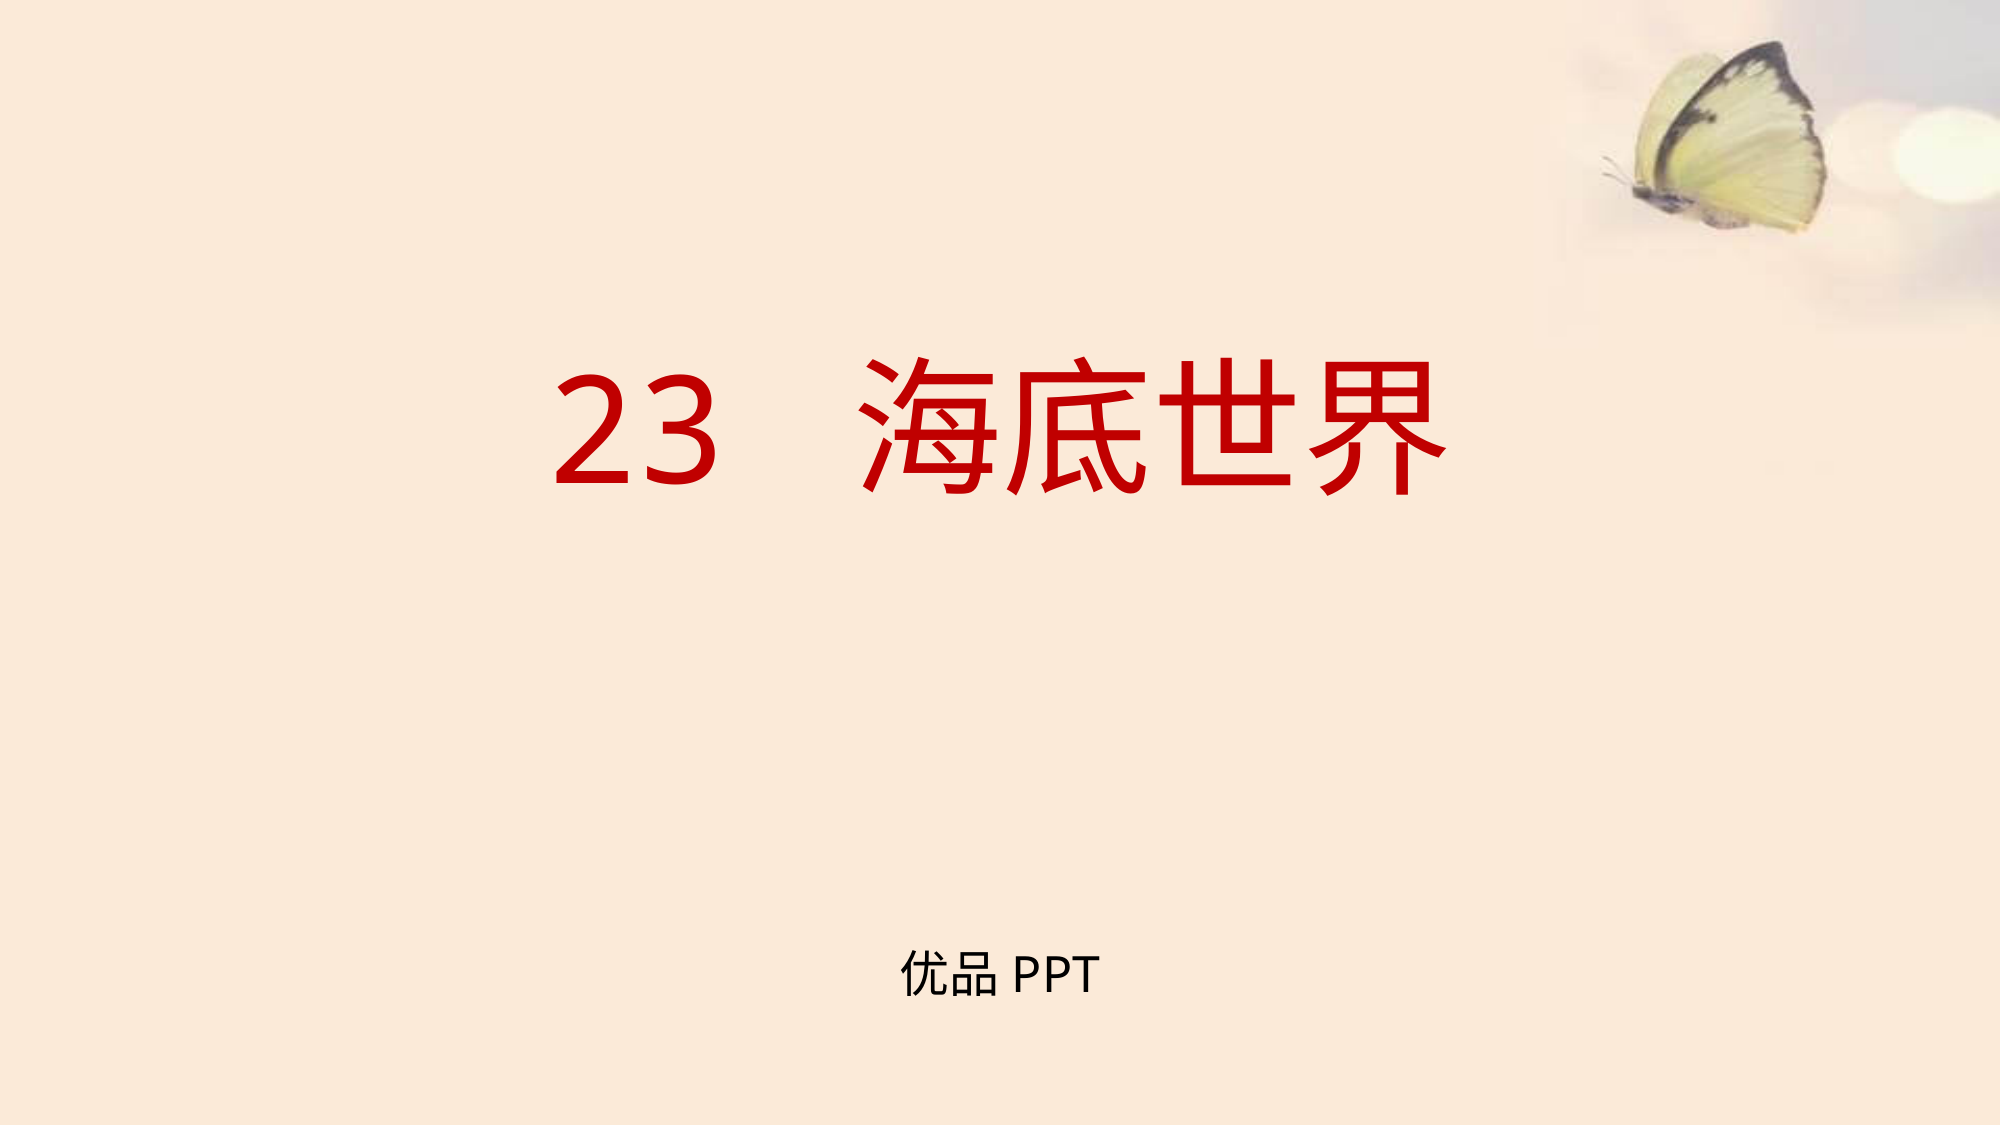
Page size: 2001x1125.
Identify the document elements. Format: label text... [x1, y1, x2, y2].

text_box 优品PPT [828, 928, 1172, 1010]
picture [0, 0, 2000, 1125]
text_box 23 海底世界 [249, 326, 1750, 521]
